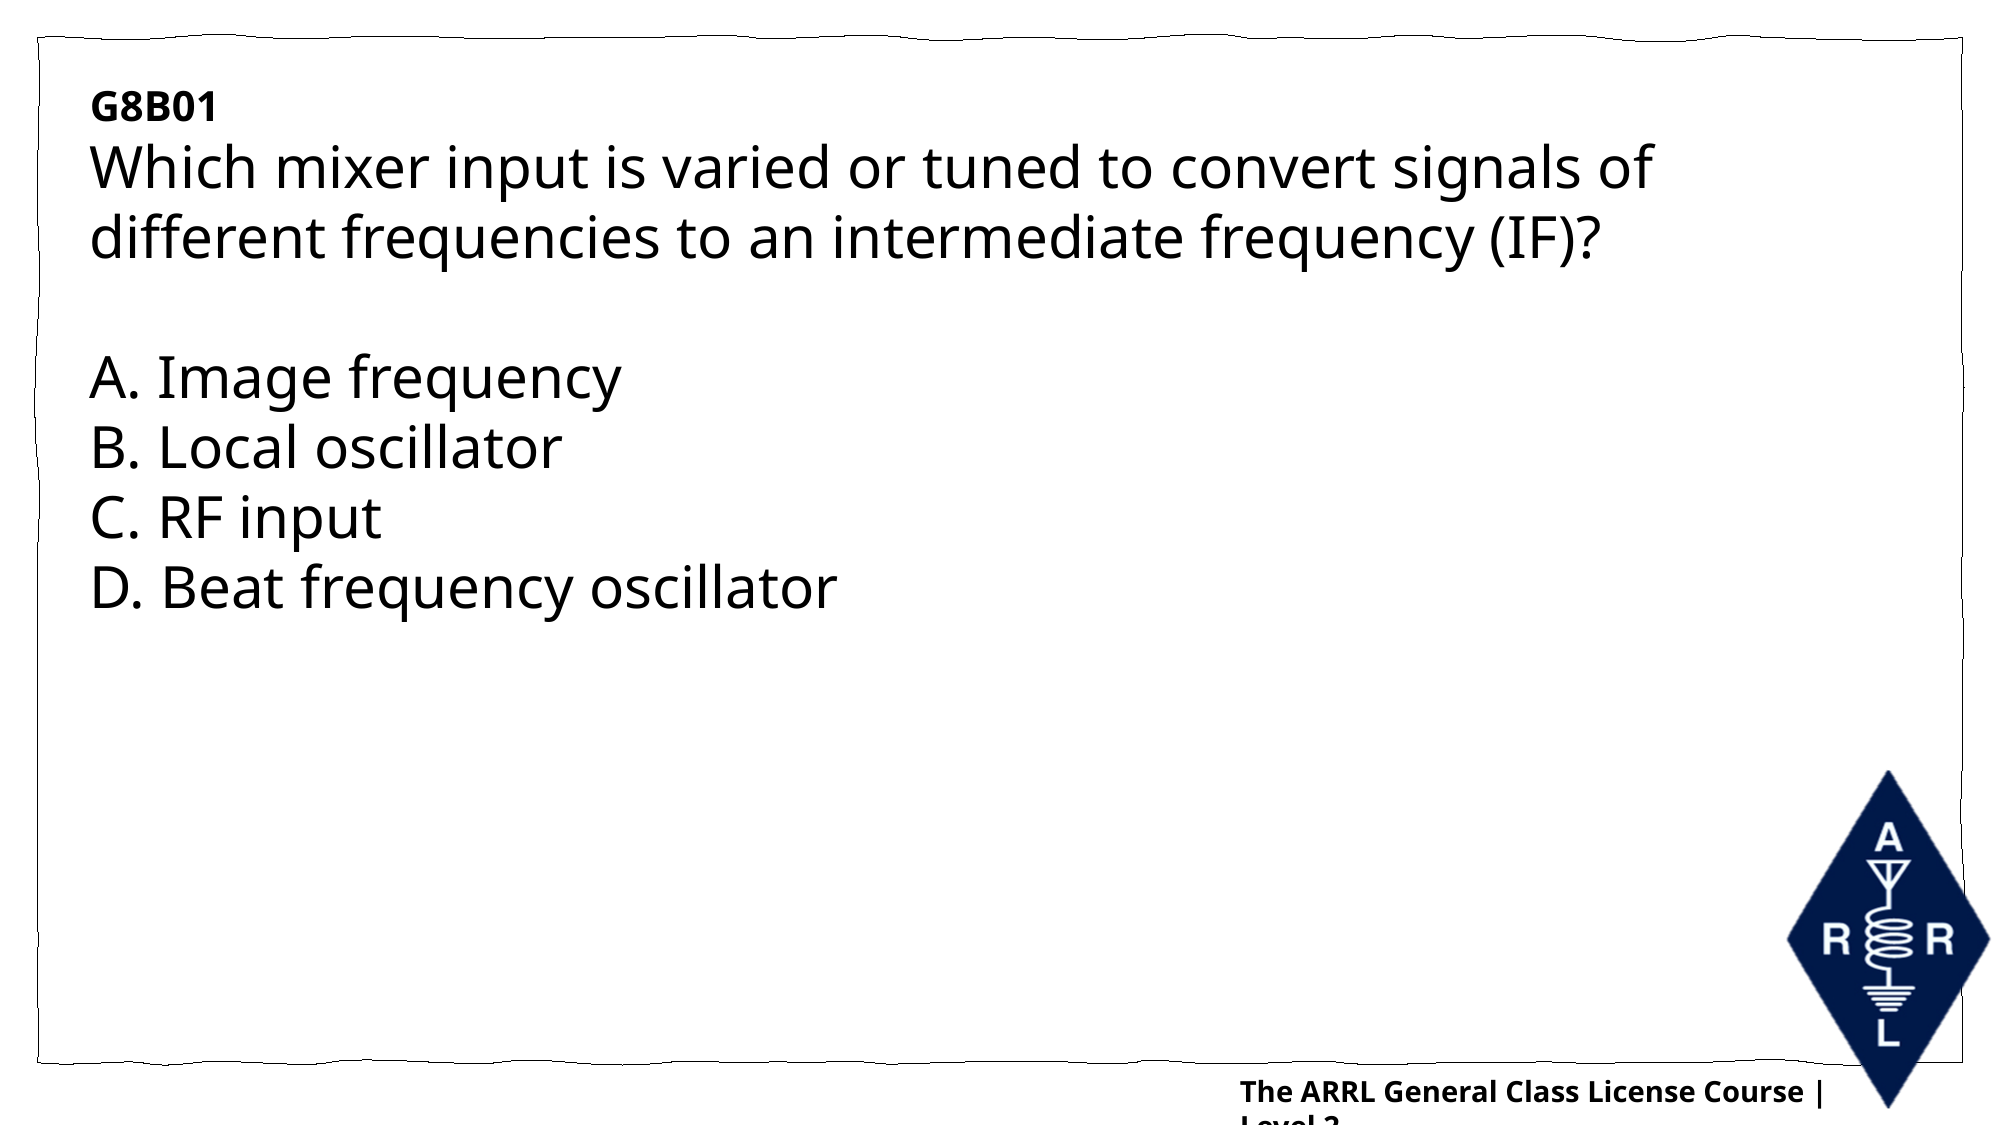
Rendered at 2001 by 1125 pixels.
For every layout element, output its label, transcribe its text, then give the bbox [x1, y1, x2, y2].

picture [1773, 752, 1999, 1125]
text_box G8B01 Which mixer input is varied or tuned to convert signals of different frequencies to an intermediate frequency (IF)? A. Image frequency B. Local oscillator C. RF input D. Beat frequency oscillator [75, 72, 1850, 628]
